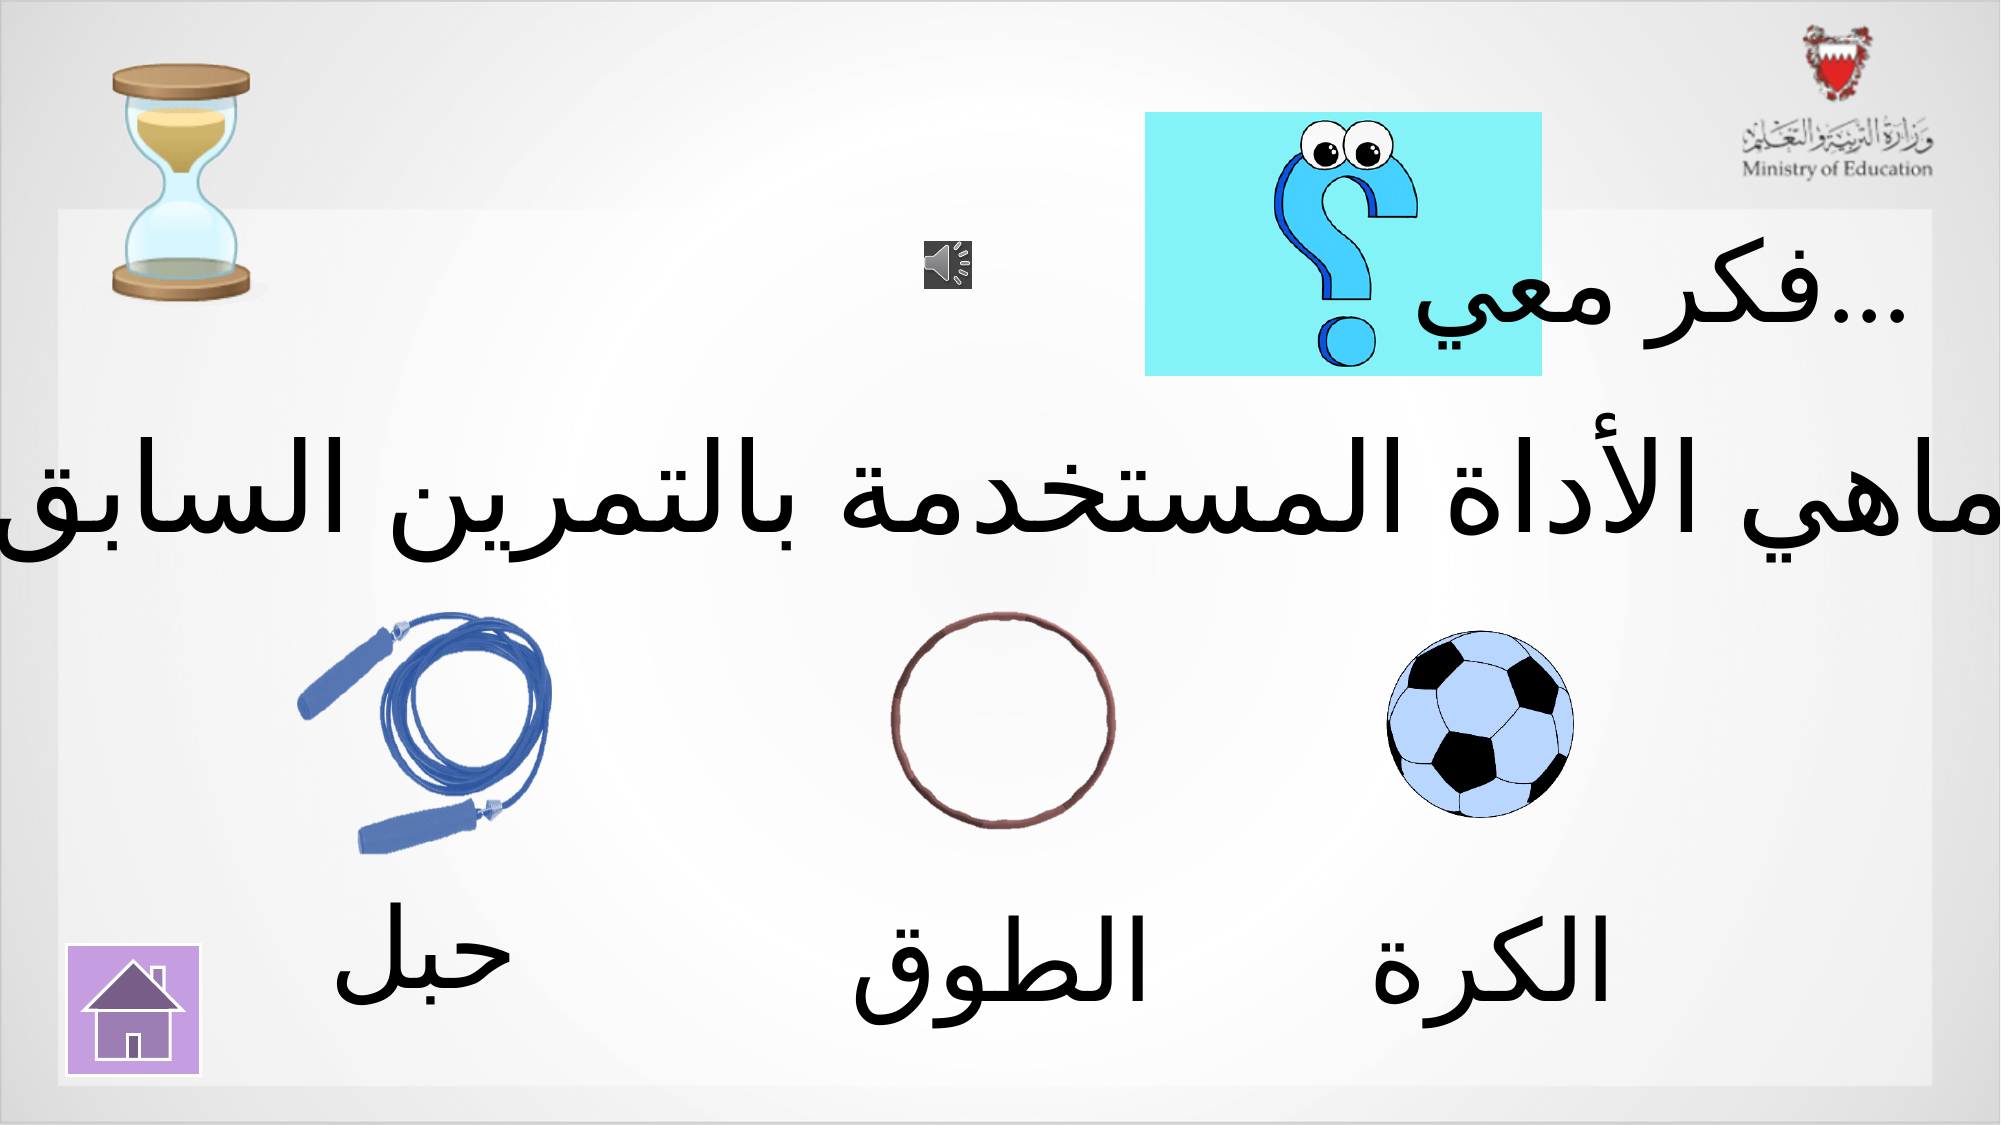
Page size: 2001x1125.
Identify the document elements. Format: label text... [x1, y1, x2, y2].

text_box الكرة [1353, 881, 1662, 1032]
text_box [923, 239, 974, 290]
text_box ماهي الأداة المستخدمة بالتمرين السابق [0, 400, 2000, 566]
picture [0, 0, 2001, 1125]
text_box الطوق [755, 881, 1249, 1032]
text_box حبل [177, 868, 671, 1019]
text_box [65, 943, 202, 1077]
text_box فكر معي... [1542, 202, 1928, 353]
